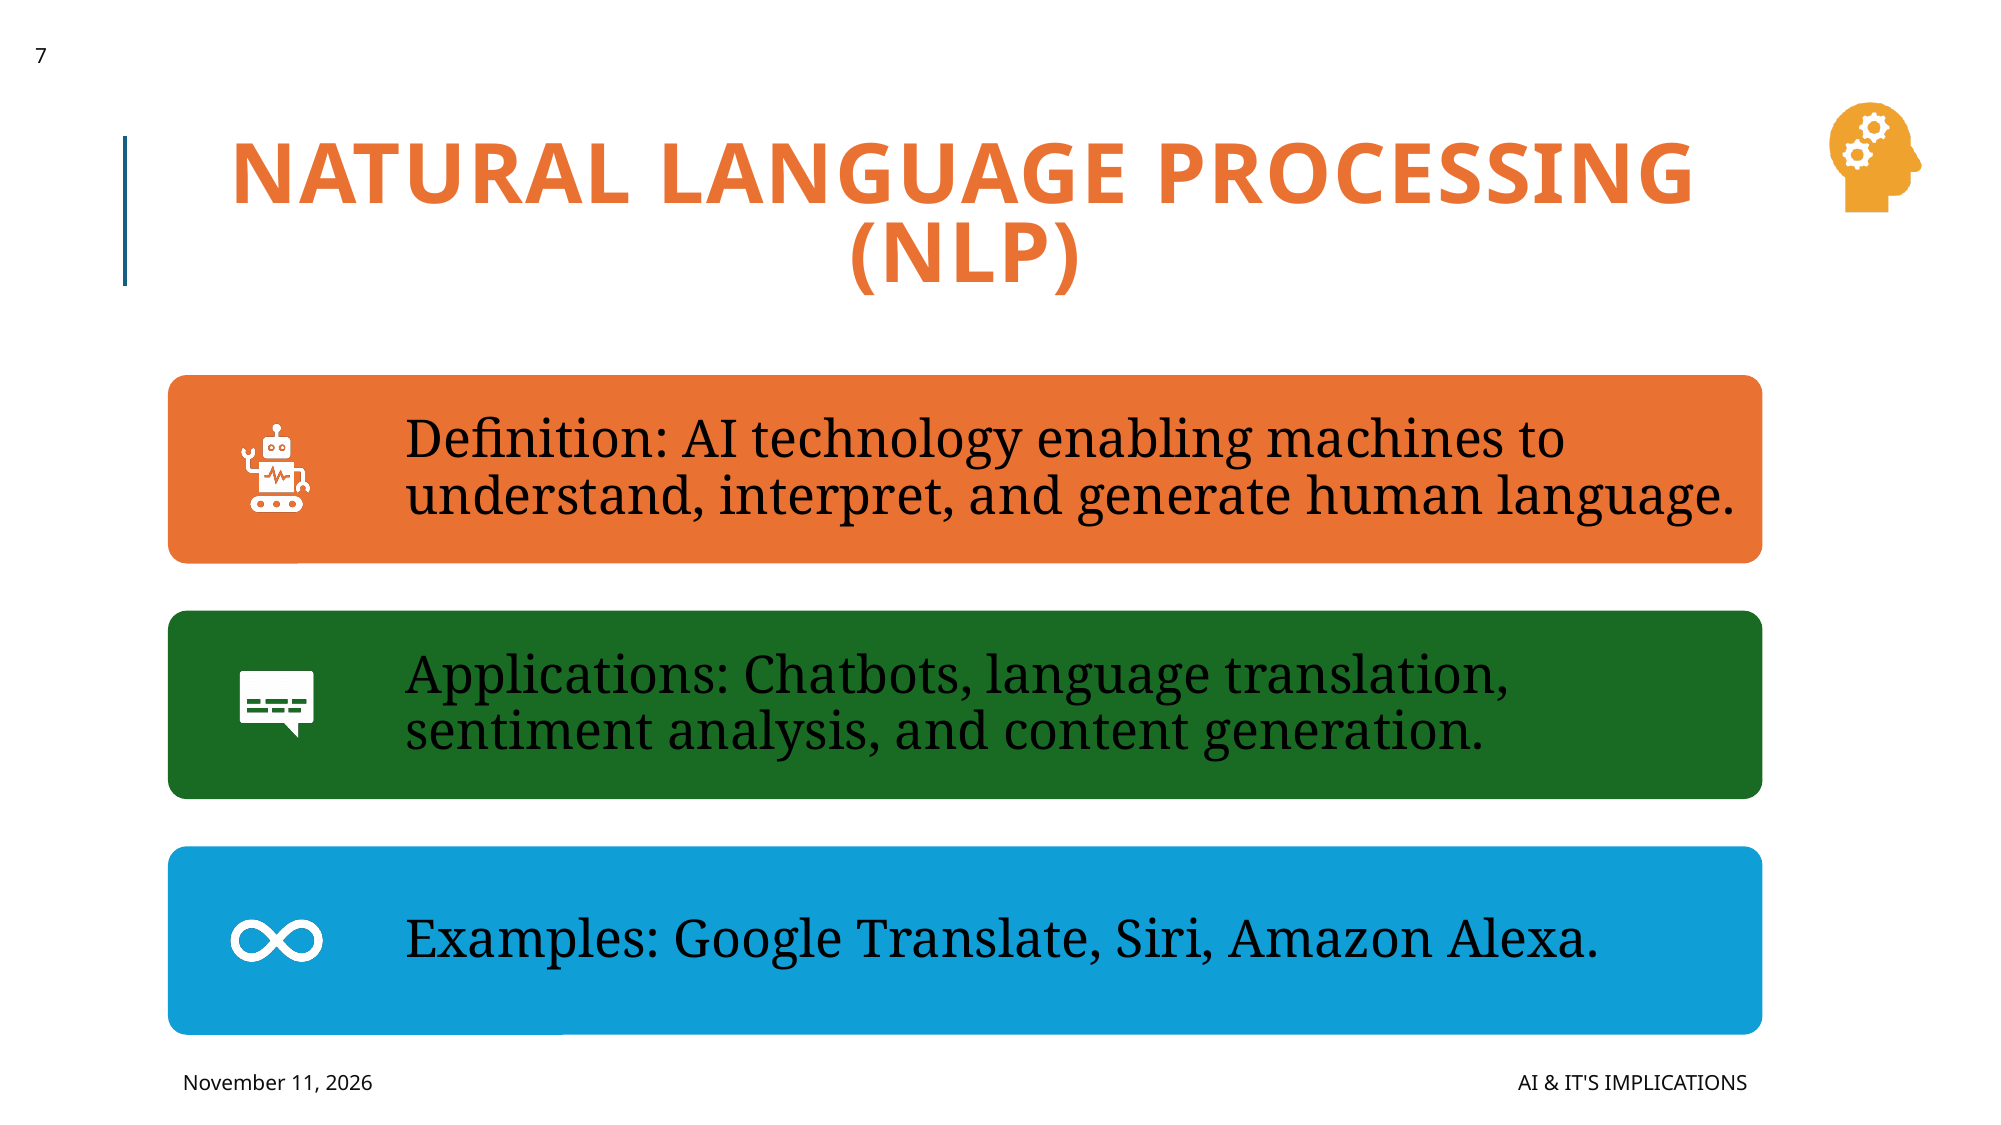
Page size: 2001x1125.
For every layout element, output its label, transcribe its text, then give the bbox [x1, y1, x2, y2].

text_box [167, 374, 1763, 1036]
slide_number 7 [20, 34, 180, 80]
title Natural Language Processing (NLP) [168, 96, 1763, 342]
footer AI & It's Implications [794, 1061, 1763, 1107]
picture [1811, 95, 1939, 224]
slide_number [168, 1061, 522, 1107]
